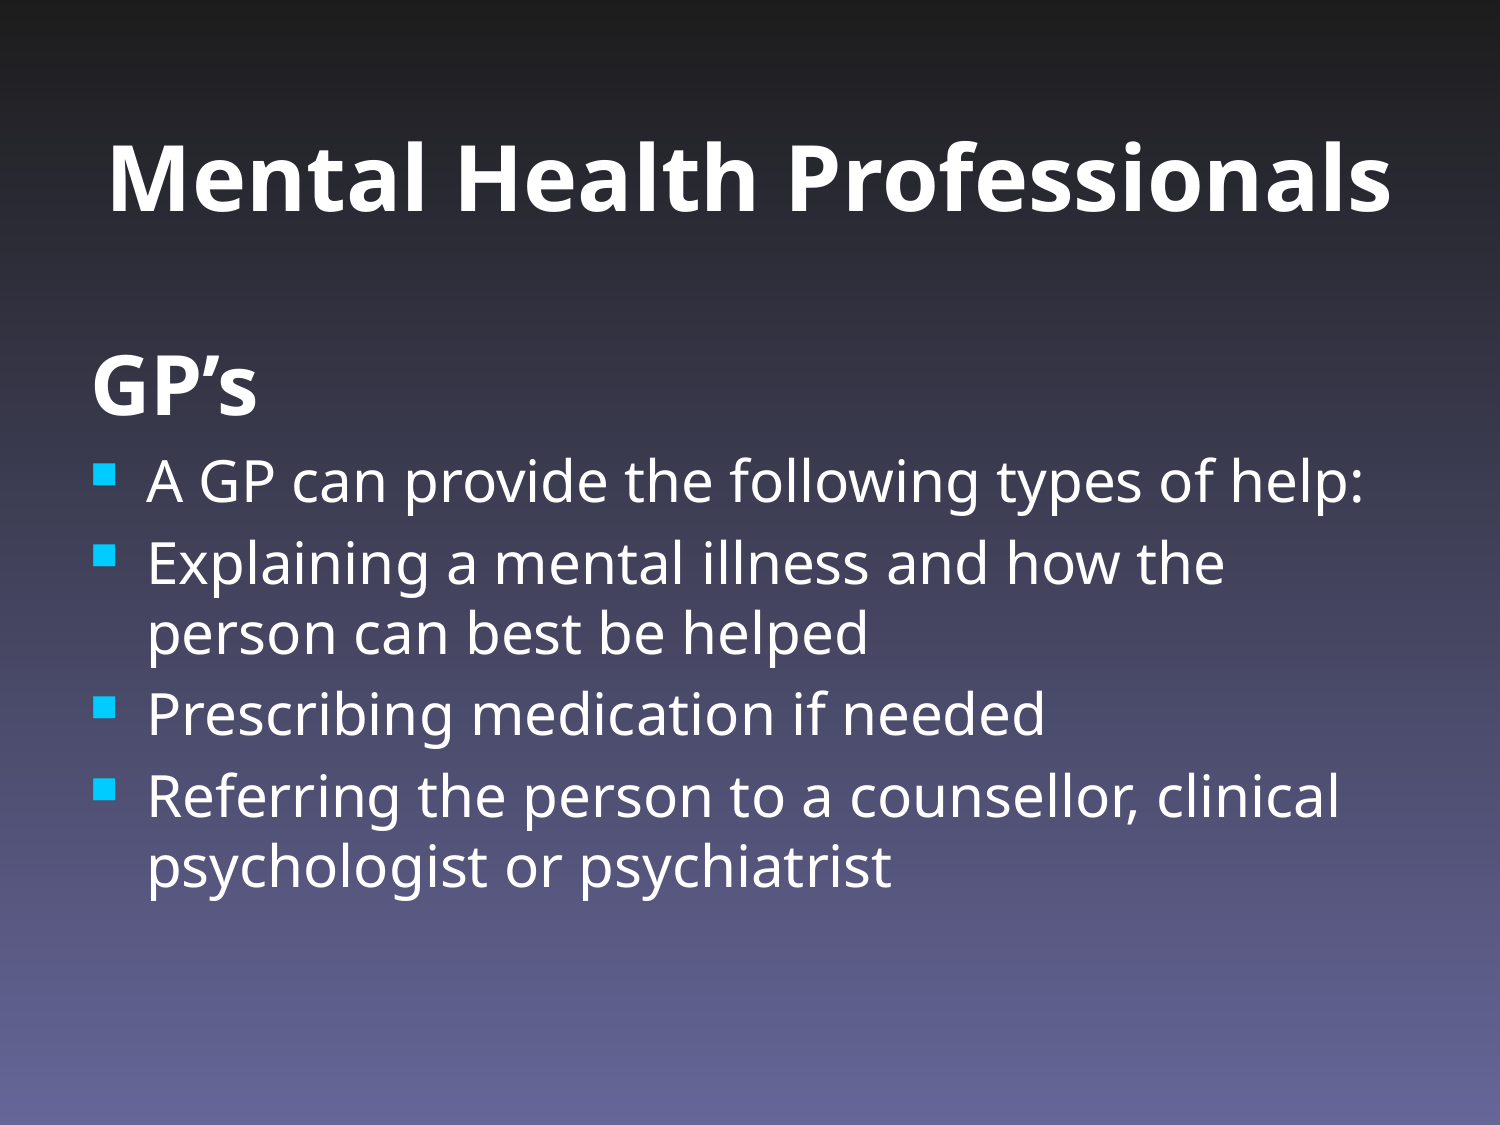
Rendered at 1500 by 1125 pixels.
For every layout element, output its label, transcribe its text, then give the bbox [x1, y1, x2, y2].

list GP’s A GP can provide the following types of help: Explaining a mental illness and how the person can best be helped Prescribing medication if needed Referring the person to a counsellor, clinical psychologist or psychiatrist [74, 324, 1426, 1001]
title Mental Health Professionals [74, 62, 1426, 288]
